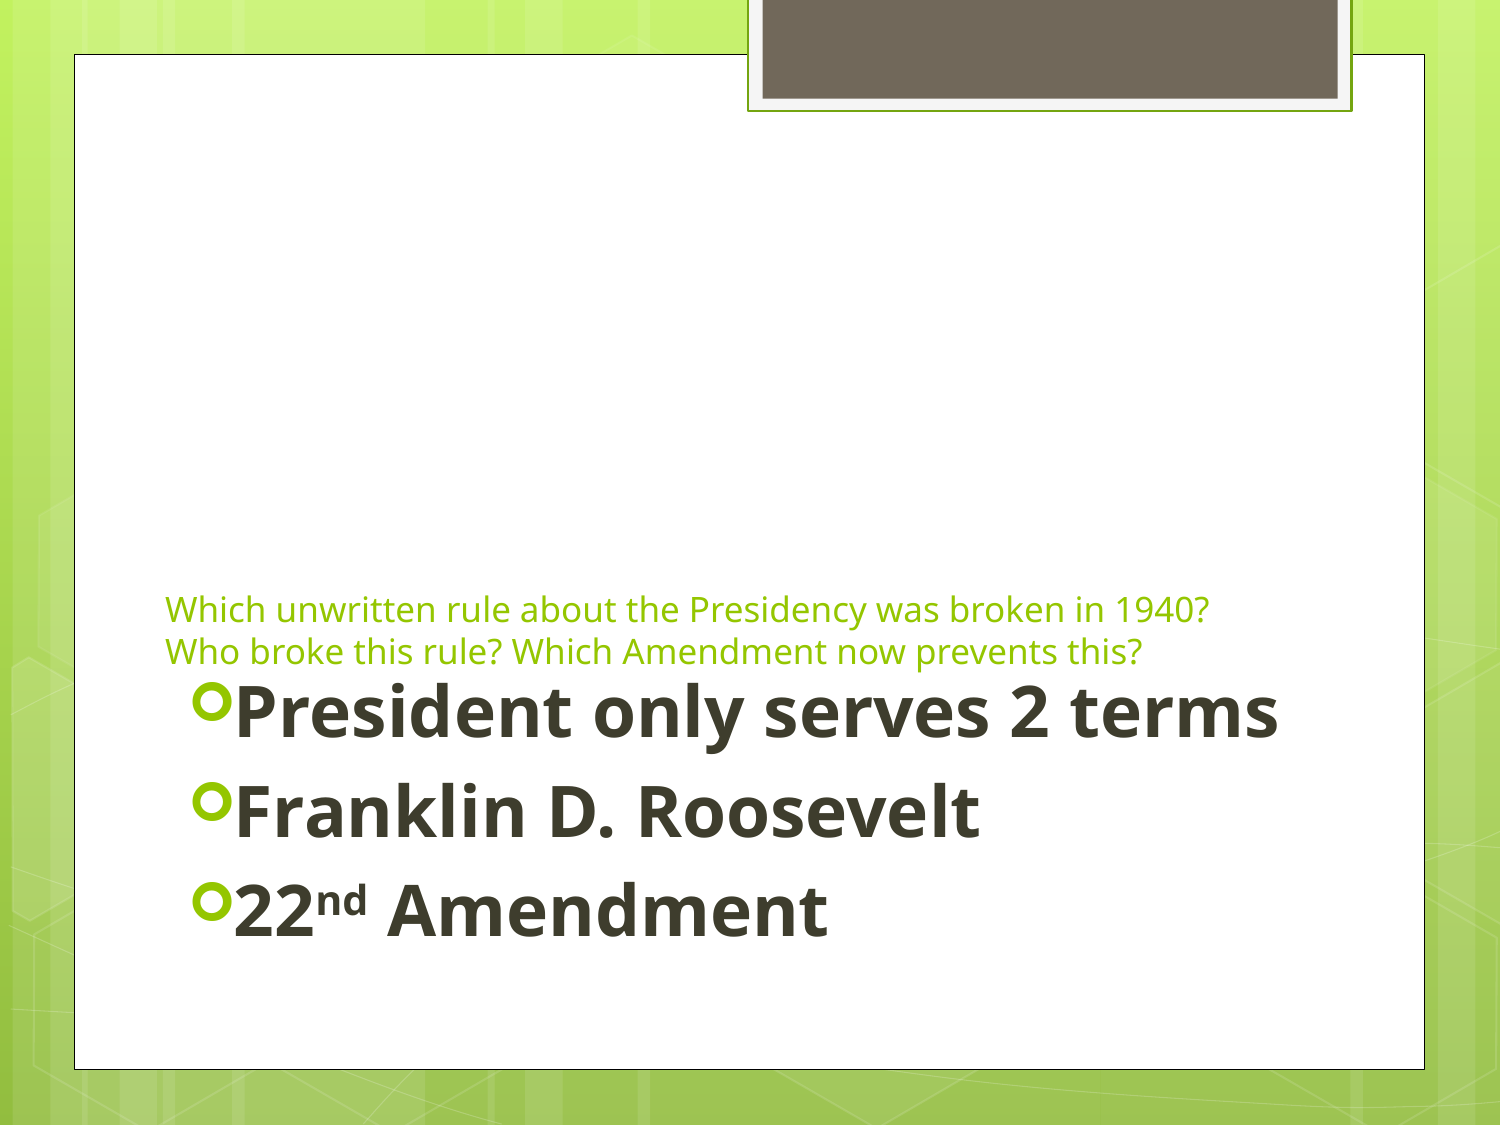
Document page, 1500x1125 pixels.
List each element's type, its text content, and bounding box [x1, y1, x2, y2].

list President only serves 2 terms Franklin D. Roosevelt 22nd Amendment [162, 587, 1317, 1025]
title Which unwritten rule about the Presidency was broken in 1940? Who broke this rule? Which Amendment now prevents this? [150, 575, 1303, 763]
